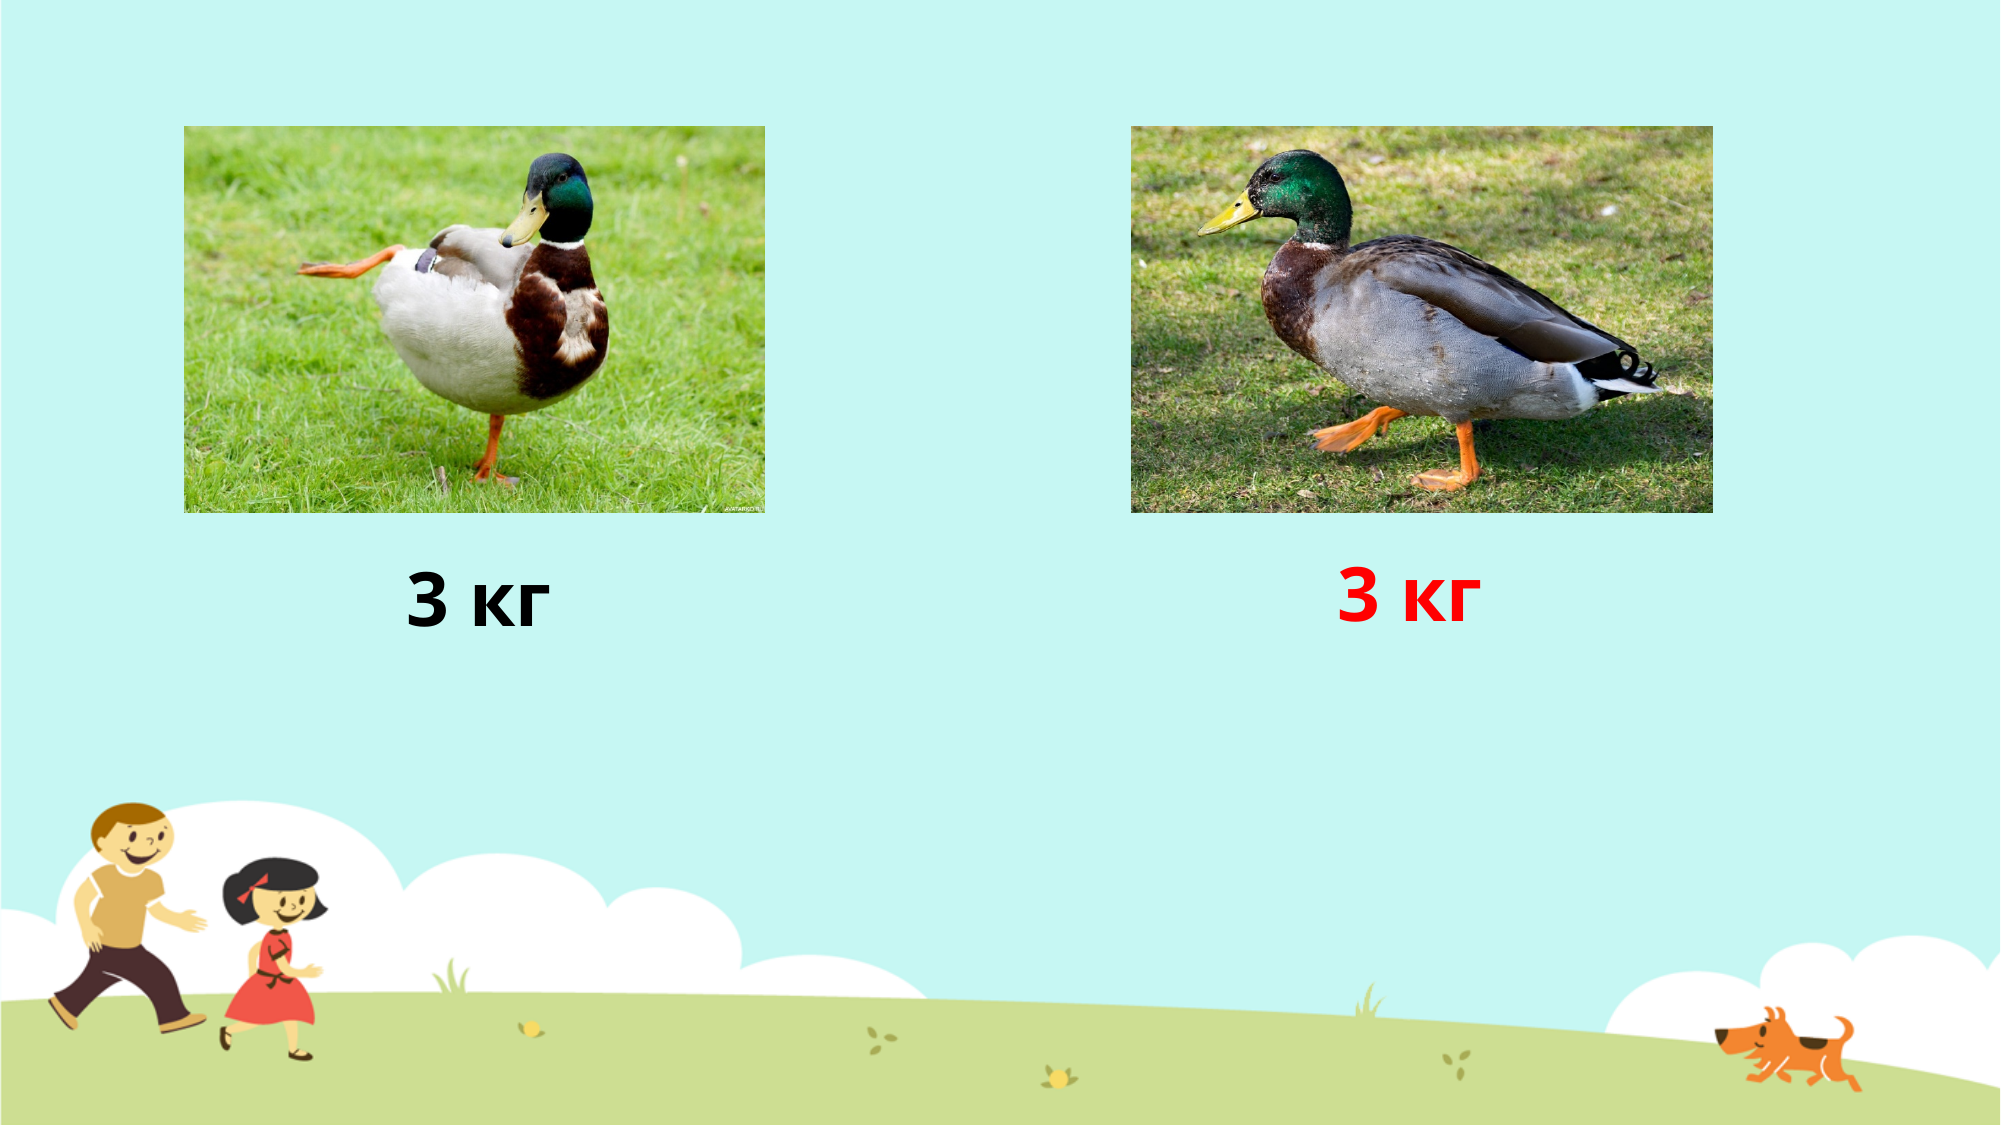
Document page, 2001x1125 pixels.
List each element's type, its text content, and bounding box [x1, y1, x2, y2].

picture [0, 0, 2001, 1125]
text_box 3 кг [1323, 538, 1522, 644]
text_box 3 кг [392, 543, 711, 649]
